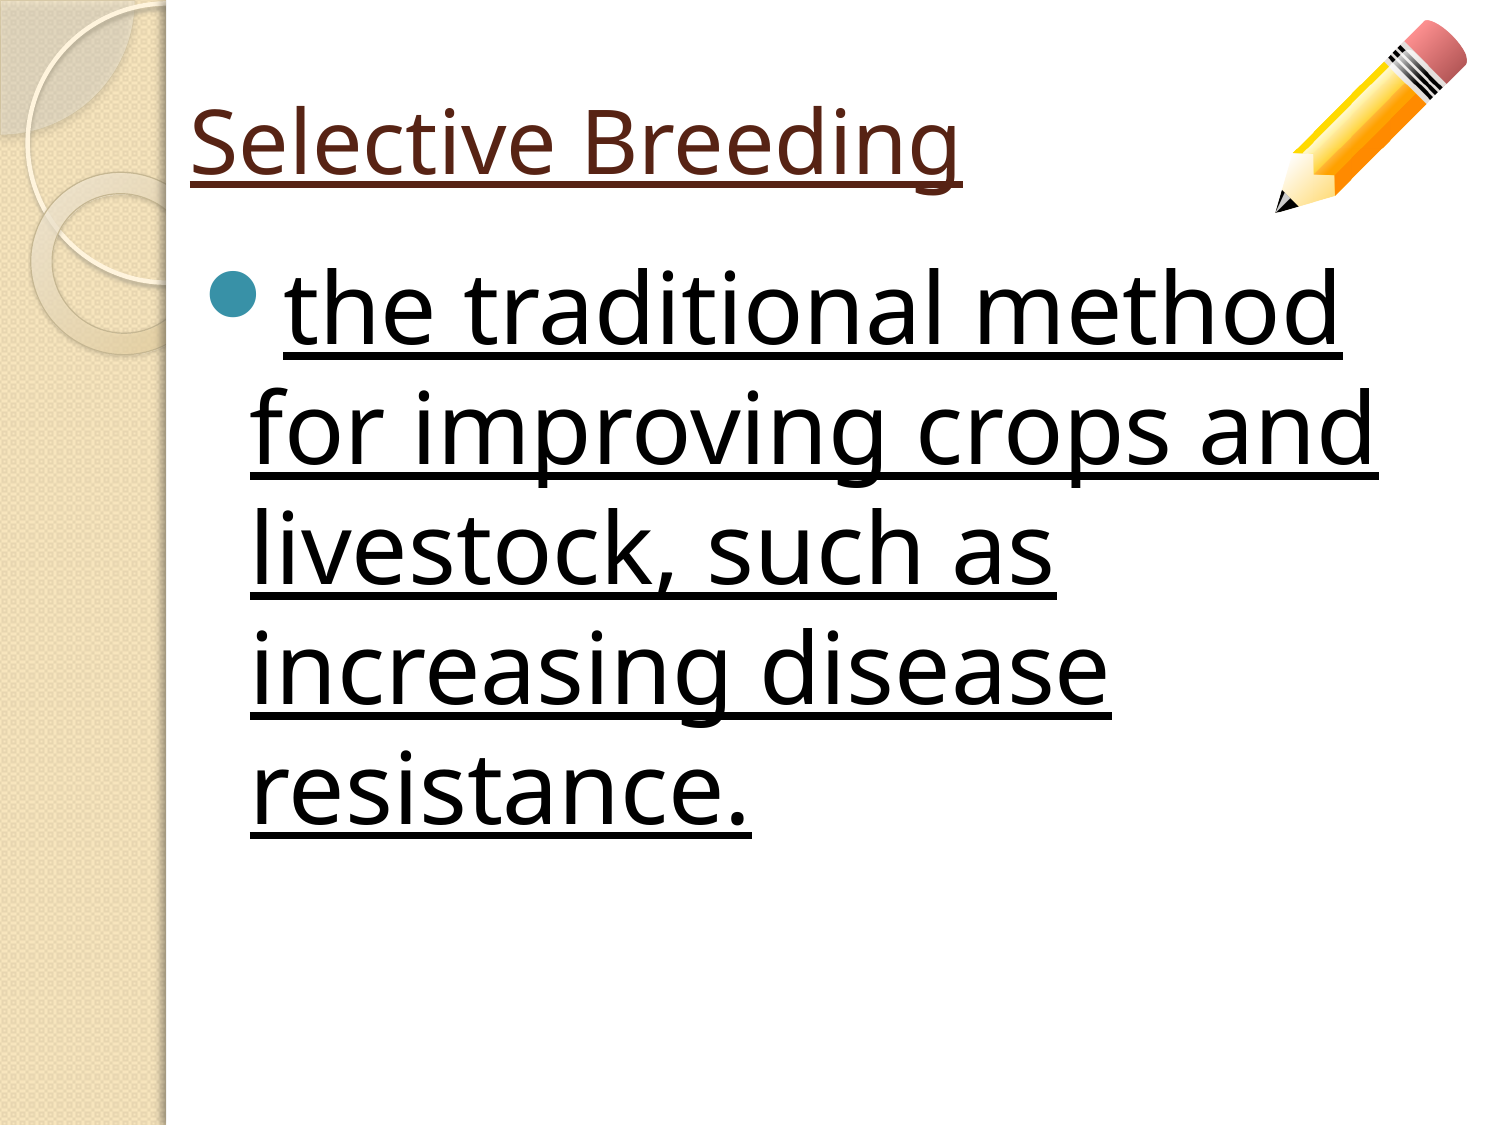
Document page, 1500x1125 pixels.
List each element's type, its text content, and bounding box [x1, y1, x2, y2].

list the traditional method for improving crops and livestock, such as increasing disease resistance. [174, 237, 1463, 1088]
picture [1274, 20, 1467, 213]
title Selective Breeding [174, 45, 1466, 233]
